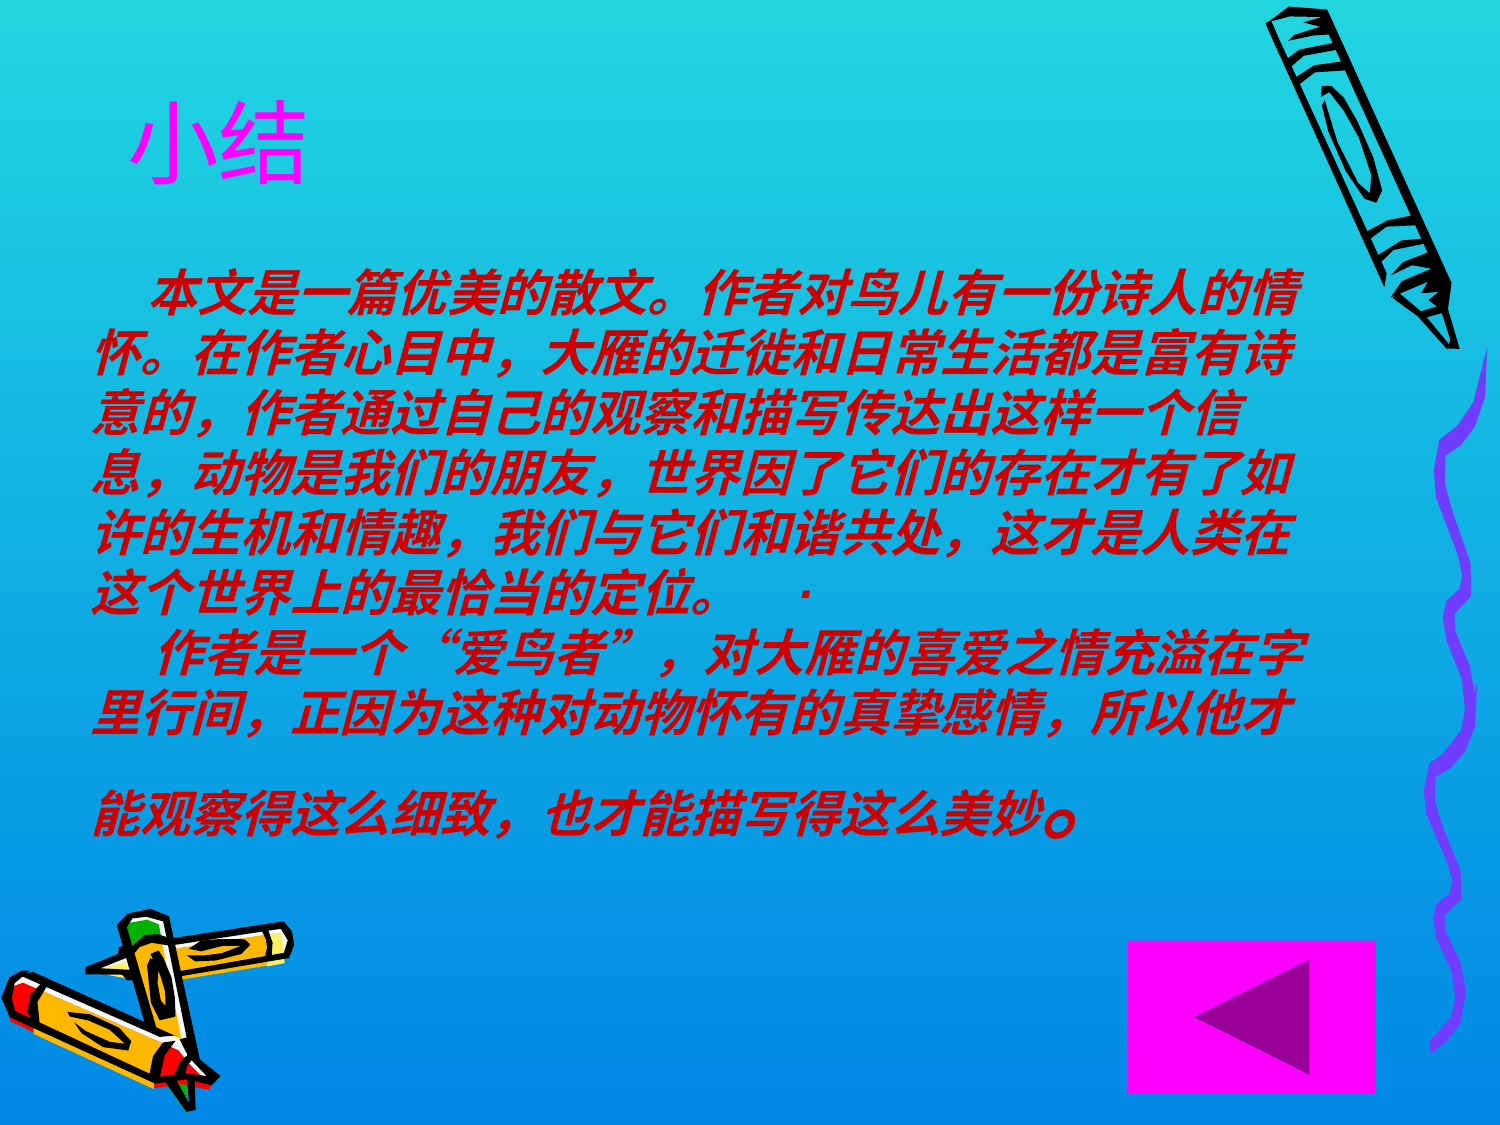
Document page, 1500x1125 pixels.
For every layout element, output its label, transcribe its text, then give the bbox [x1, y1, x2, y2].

picture [698, 689, 717, 735]
picture [206, 690, 213, 698]
picture [733, 651, 740, 661]
picture [643, 808, 668, 836]
picture [1197, 689, 1245, 735]
picture [964, 720, 971, 727]
picture [797, 802, 814, 836]
picture [900, 791, 926, 813]
picture [559, 650, 599, 675]
picture [844, 689, 896, 734]
picture [894, 689, 944, 735]
picture [207, 703, 232, 726]
picture [912, 664, 947, 675]
picture [1146, 692, 1167, 730]
picture [887, 650, 895, 661]
picture [309, 790, 346, 826]
picture [172, 692, 196, 697]
picture [143, 794, 170, 833]
picture [957, 650, 1001, 674]
picture [1073, 651, 1103, 675]
picture [801, 791, 816, 803]
picture [167, 706, 194, 735]
picture [293, 692, 346, 733]
picture [260, 811, 291, 836]
picture [102, 790, 123, 805]
picture [1209, 650, 1222, 675]
picture [942, 790, 993, 836]
picture [1009, 711, 1039, 735]
picture [752, 792, 797, 836]
picture [167, 792, 196, 818]
picture [1160, 691, 1193, 735]
picture [806, 650, 854, 675]
picture [953, 722, 978, 734]
picture [571, 689, 596, 735]
picture [94, 808, 119, 836]
picture [885, 650, 905, 675]
picture [674, 790, 694, 811]
picture [304, 793, 311, 801]
picture [646, 689, 696, 735]
picture [746, 689, 795, 735]
picture [858, 650, 881, 673]
picture [843, 809, 888, 835]
picture [1166, 650, 1205, 673]
picture [942, 723, 951, 732]
picture [793, 689, 844, 735]
picture [1157, 657, 1168, 672]
picture [342, 691, 395, 735]
picture [420, 712, 427, 721]
picture [346, 800, 386, 834]
picture [1092, 690, 1124, 734]
picture [1045, 810, 1075, 838]
picture [516, 650, 554, 675]
picture [118, 814, 139, 836]
picture [1260, 650, 1303, 675]
picture [159, 801, 189, 835]
title 本文是一篇优美的散文。作者对鸟儿有一份诗人的情怀。在作者心目中，大雁的迁徙和日常生活都是富有诗意的，作者通过自己的观察和描写传达出这样一个信息，动物是我们的朋友，世界因了它们的存在才有了如许的生机和情趣，我们与它们和谐共处，这才是人类在这个世界上的最恰当的定位。 · 作者是一个“爱鸟者”，对大雁的喜爱之情充溢在字里行间，正因为这种对动物怀有的真挚感情，所以他才能观察得这么细致，也才能描写得这么美妙。 [75, 462, 1350, 650]
picture [897, 800, 937, 834]
picture [209, 650, 249, 675]
picture [181, 650, 205, 675]
picture [93, 691, 143, 734]
picture [310, 650, 356, 654]
text_box [1128, 940, 1376, 1094]
picture [1038, 798, 1044, 811]
picture [993, 790, 1018, 835]
picture [543, 695, 572, 734]
picture [710, 692, 747, 735]
picture [1061, 650, 1071, 675]
picture [255, 650, 305, 674]
picture [945, 689, 996, 732]
picture [661, 660, 674, 677]
picture [375, 650, 386, 675]
picture [393, 791, 447, 835]
picture [757, 650, 801, 674]
picture [217, 692, 246, 735]
picture [595, 790, 645, 835]
picture [1220, 650, 1253, 674]
picture [349, 791, 375, 813]
picture [268, 791, 295, 808]
picture [443, 790, 496, 835]
picture [910, 650, 955, 661]
picture [1245, 689, 1295, 734]
picture [1107, 650, 1154, 675]
picture [1110, 690, 1146, 735]
picture [247, 802, 264, 836]
picture [507, 661, 541, 666]
text_box 小结 [112, 78, 455, 203]
picture [604, 693, 623, 697]
picture [734, 650, 751, 675]
picture [747, 821, 774, 826]
picture [693, 790, 746, 836]
picture [818, 791, 845, 808]
picture [1018, 799, 1027, 813]
picture [147, 700, 166, 735]
picture [443, 689, 496, 734]
picture [125, 790, 145, 811]
picture [854, 793, 861, 801]
picture [497, 821, 510, 838]
picture [548, 790, 592, 835]
picture [997, 689, 1046, 735]
picture [1009, 790, 1040, 835]
picture [494, 689, 545, 735]
picture [1048, 720, 1061, 737]
picture [859, 790, 896, 826]
picture [394, 689, 443, 735]
picture [293, 809, 338, 835]
picture [251, 791, 266, 803]
picture [248, 720, 261, 737]
picture [1169, 695, 1177, 707]
picture [195, 790, 246, 836]
picture [651, 790, 672, 805]
picture [193, 701, 207, 735]
picture [570, 711, 576, 721]
picture [706, 650, 729, 674]
picture [822, 710, 830, 721]
picture [151, 690, 167, 703]
picture [456, 650, 500, 674]
picture [160, 650, 171, 675]
picture [595, 690, 645, 734]
picture [810, 811, 841, 836]
picture [667, 814, 688, 836]
picture [1008, 650, 1052, 674]
